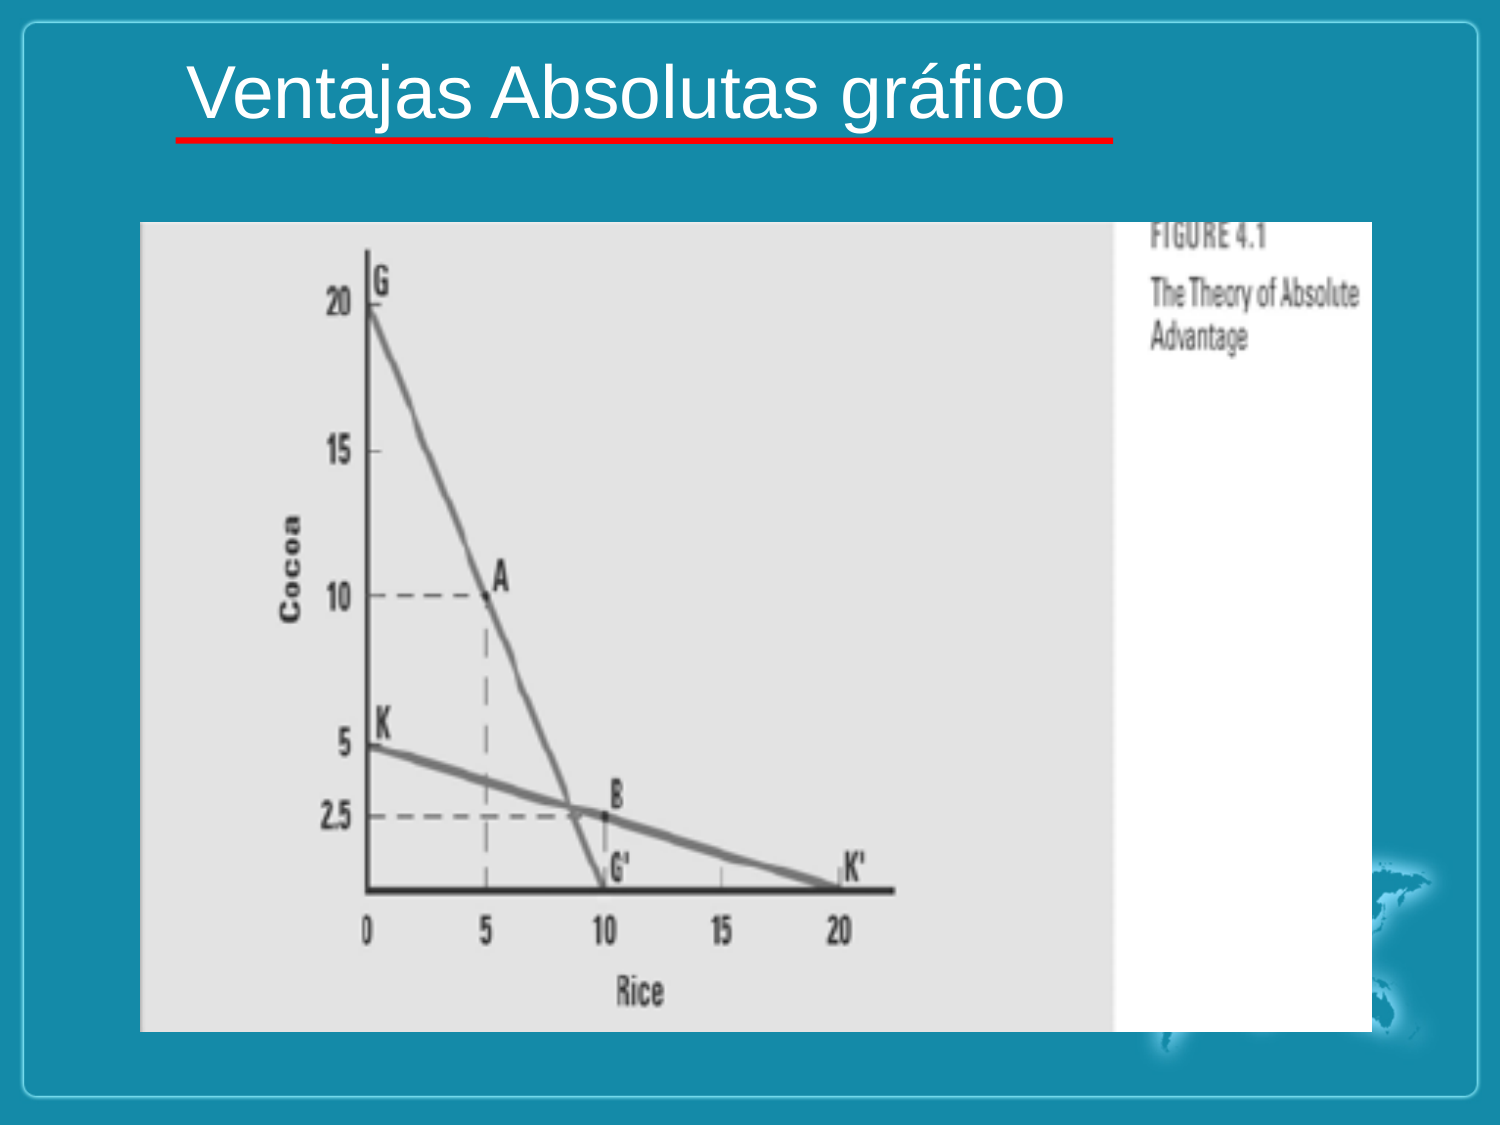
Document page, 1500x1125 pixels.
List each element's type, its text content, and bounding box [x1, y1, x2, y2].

title Ventajas Absolutas gráfico [170, 36, 1436, 141]
picture [0, 0, 1500, 1125]
